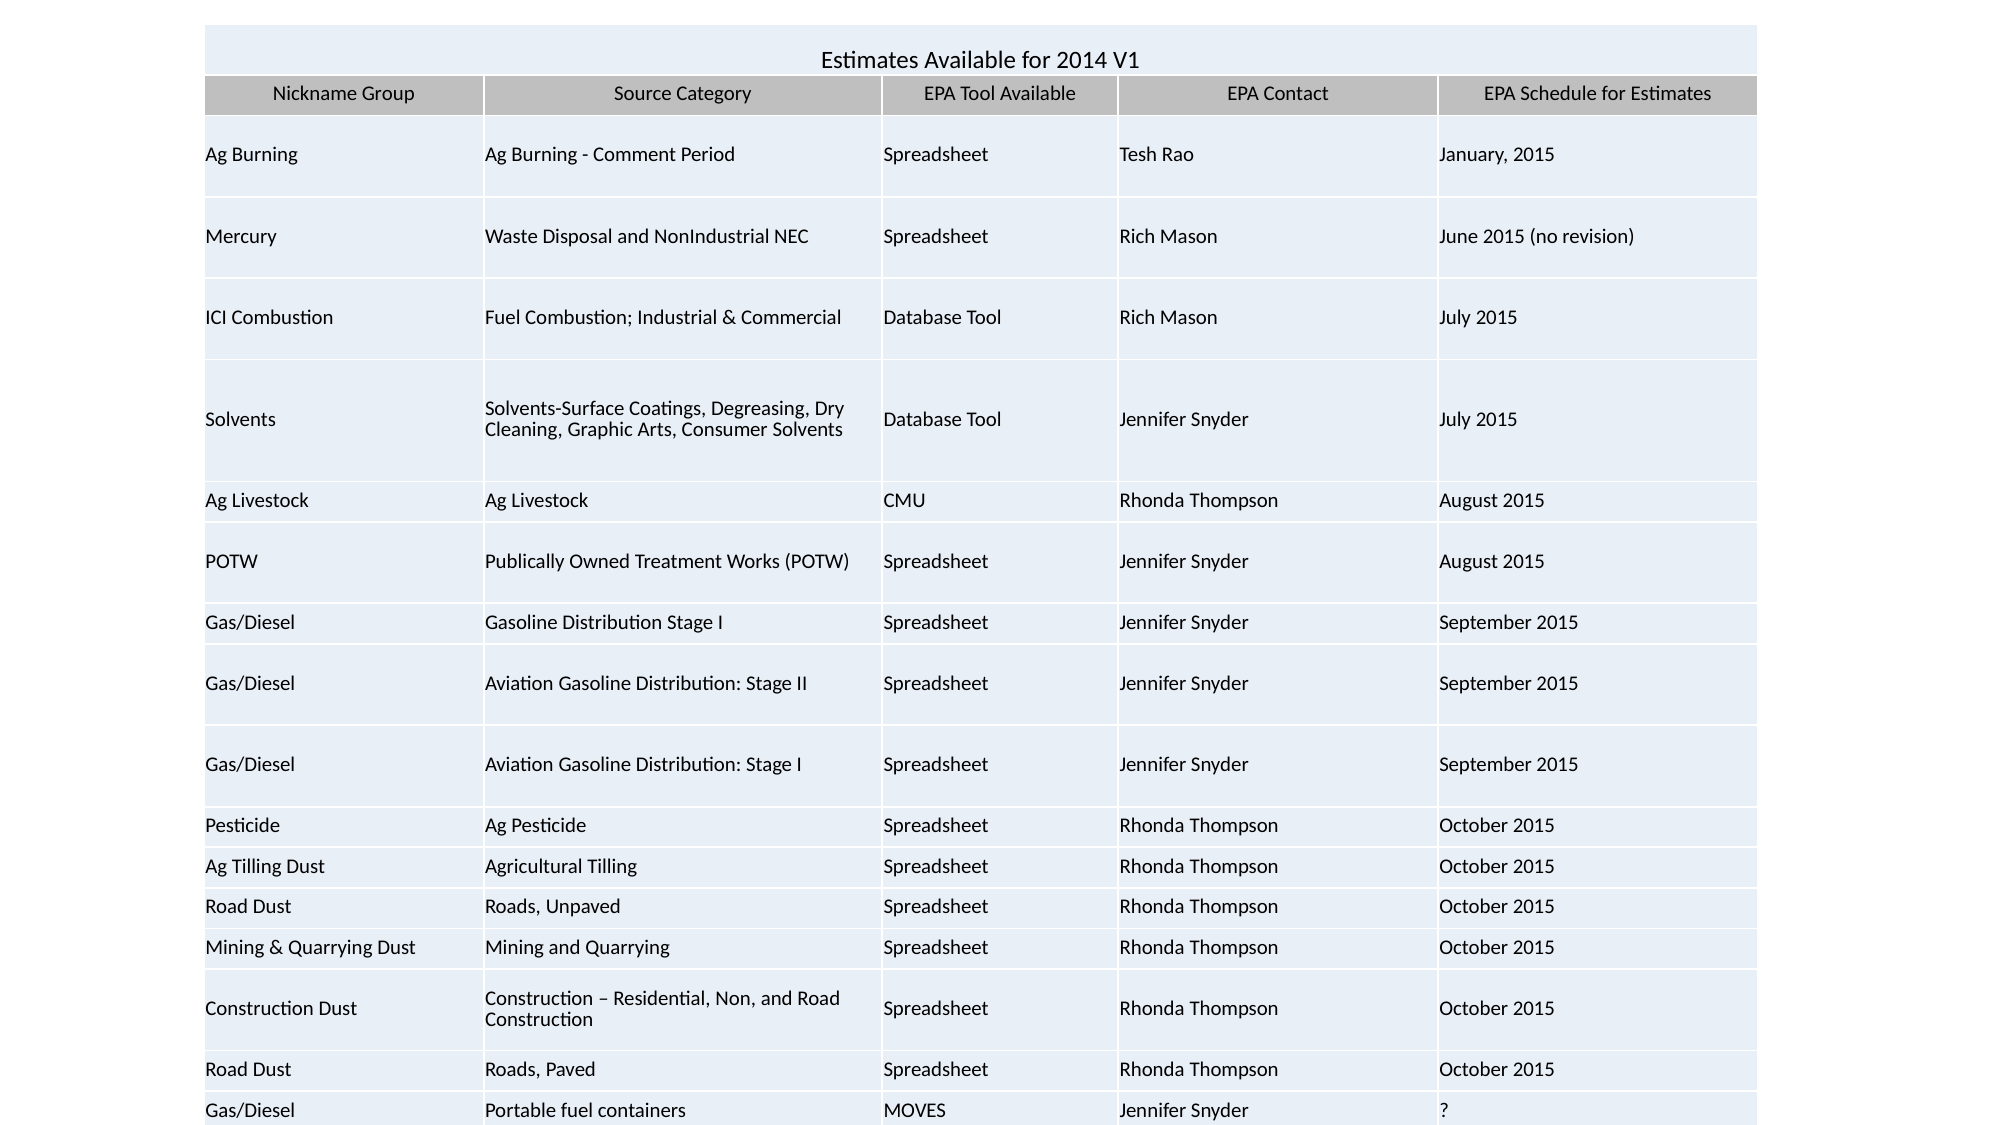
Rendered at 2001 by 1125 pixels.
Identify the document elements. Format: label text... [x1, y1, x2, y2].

table_cell Fuel Combustion; Industrial & Commercial [485, 279, 881, 359]
table_cell August 2015 [1439, 482, 1757, 521]
table_cell Construction Dust [205, 970, 483, 1050]
table_cell Mercury [205, 198, 483, 277]
table_cell Mining and Quarrying [485, 929, 881, 968]
table_cell September 2015 [1439, 726, 1757, 806]
table_cell Ag Tilling Dust [205, 848, 483, 887]
table_cell October 2015 [1439, 848, 1757, 887]
table_cell Spreadsheet [883, 889, 1117, 928]
table_cell September 2015 [1439, 604, 1757, 643]
table_cell Road Dust [205, 1051, 483, 1090]
table_cell Publically Owned Treatment Works (POTW) [485, 523, 881, 602]
table_cell Waste Disposal and NonIndustrial NEC [485, 198, 881, 277]
table_cell Rich Mason [1119, 198, 1437, 277]
table_cell Portable fuel containers [485, 1092, 881, 1125]
table_cell July 2015 [1439, 279, 1757, 359]
table_cell Jennifer Snyder [1119, 726, 1437, 806]
table_cell Gas/Diesel [205, 1092, 483, 1125]
table_cell September 2015 [1439, 645, 1757, 724]
table_cell June 2015 (no revision) [1439, 198, 1757, 277]
table_cell Pesticide [205, 808, 483, 846]
table_cell August 2015 [1439, 523, 1757, 602]
table_cell Aviation Gasoline Distribution: Stage II [485, 645, 881, 724]
table_cell Spreadsheet [883, 198, 1117, 277]
table_cell EPA Tool Available [883, 76, 1117, 115]
table_cell Jennifer Snyder [1119, 604, 1437, 643]
table_cell Ag Pesticide [485, 808, 881, 846]
table_cell Jennifer Snyder [1119, 645, 1437, 724]
table_cell Agricultural Tilling [485, 848, 881, 887]
table_cell Gas/Diesel [205, 726, 483, 806]
table_cell Rhonda Thompson [1119, 1051, 1437, 1090]
table_cell October 2015 [1439, 929, 1757, 968]
table_cell October 2015 [1439, 808, 1757, 846]
table_cell Solvents-Surface Coatings, Degreasing, Dry Cleaning, Graphic Arts, Consumer Solvents [485, 360, 881, 481]
table_cell Gas/Diesel [205, 604, 483, 643]
table_cell Spreadsheet [883, 604, 1117, 643]
table_cell Spreadsheet [883, 726, 1117, 806]
table_cell October 2015 [1439, 889, 1757, 928]
table_cell Rhonda Thompson [1119, 970, 1437, 1050]
table_cell Spreadsheet [883, 645, 1117, 724]
table_cell ICI Combustion [205, 279, 483, 359]
table_cell CMU [883, 482, 1117, 521]
table_cell Mining & Quarrying Dust [205, 929, 483, 968]
table_cell Rhonda Thompson [1119, 808, 1437, 846]
table_header Estimates Available for 2014 V1 [205, 25, 1757, 74]
table_cell Spreadsheet [883, 848, 1117, 887]
table_cell Ag Burning - Comment Period [485, 116, 881, 196]
table_cell Spreadsheet [883, 808, 1117, 846]
table_cell Rich Mason [1119, 279, 1437, 359]
table_cell Aviation Gasoline Distribution: Stage I [485, 726, 881, 806]
table_cell Gasoline Distribution Stage I [485, 604, 881, 643]
table_cell Rhonda Thompson [1119, 848, 1437, 887]
table_cell Spreadsheet [883, 116, 1117, 196]
table_cell Spreadsheet [883, 1051, 1117, 1090]
table_cell Database Tool [883, 279, 1117, 359]
table_cell Jennifer Snyder [1119, 523, 1437, 602]
table_cell Rhonda Thompson [1119, 889, 1437, 928]
table_cell Ag Livestock [205, 482, 483, 521]
table_cell Spreadsheet [883, 929, 1117, 968]
table_cell EPA Schedule for Estimates [1439, 76, 1757, 115]
table_cell Nickname Group [205, 76, 483, 115]
table_cell January, 2015 [1439, 116, 1757, 196]
table_cell Jennifer Snyder [1119, 360, 1437, 481]
table_cell Solvents [205, 360, 483, 481]
table_cell Road Dust [205, 889, 483, 928]
table_cell ? [1439, 1092, 1757, 1125]
table_cell October 2015 [1439, 970, 1757, 1050]
table_cell Construction – Residential, Non, and Road Construction [485, 970, 881, 1050]
table_cell Gas/Diesel [205, 645, 483, 724]
table_cell Spreadsheet [883, 523, 1117, 602]
table_cell Rhonda Thompson [1119, 929, 1437, 968]
table_cell Jennifer Snyder [1119, 1092, 1437, 1125]
table_cell EPA Contact [1119, 76, 1437, 115]
table_cell POTW [205, 523, 483, 602]
table_cell July 2015 [1439, 360, 1757, 481]
table_cell Ag Livestock [485, 482, 881, 521]
table_cell Roads, Unpaved [485, 889, 881, 928]
table_cell Source Category [485, 76, 881, 115]
table_cell October 2015 [1439, 1051, 1757, 1090]
table_cell Ag Burning [205, 116, 483, 196]
table_cell Database Tool [883, 360, 1117, 481]
table_cell Tesh Rao [1119, 116, 1437, 196]
table_cell Roads, Paved [485, 1051, 881, 1090]
table_cell Spreadsheet [883, 970, 1117, 1050]
table_cell Rhonda Thompson [1119, 482, 1437, 521]
table_cell MOVES [883, 1092, 1117, 1125]
